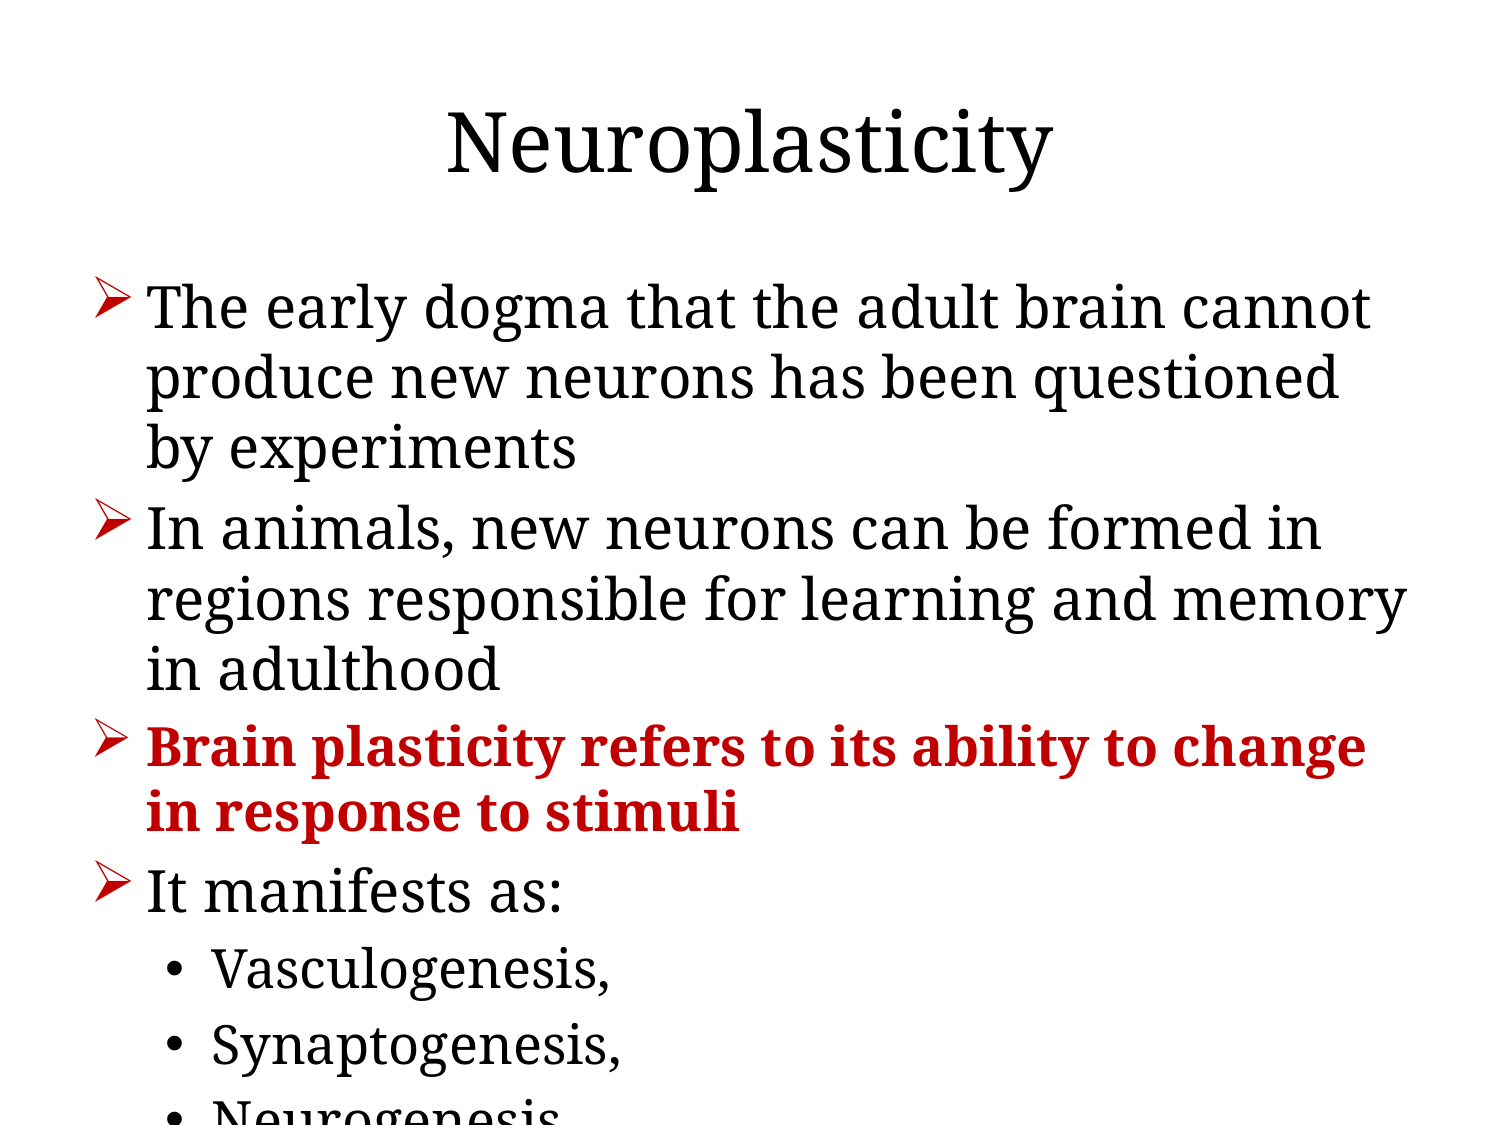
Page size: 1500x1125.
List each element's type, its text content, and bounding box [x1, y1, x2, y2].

title Neuroplasticity [75, 45, 1425, 233]
list The early dogma that the adult brain cannot produce new neurons has been questioned by experiments In animals, new neurons can be formed in regions responsible for learning and memory in adulthood Brain plasticity refers to its ability to change in response to stimuli It manifests as: Vasculogenesis, Synaptogenesis, Neurogenesis. [75, 262, 1425, 1005]
